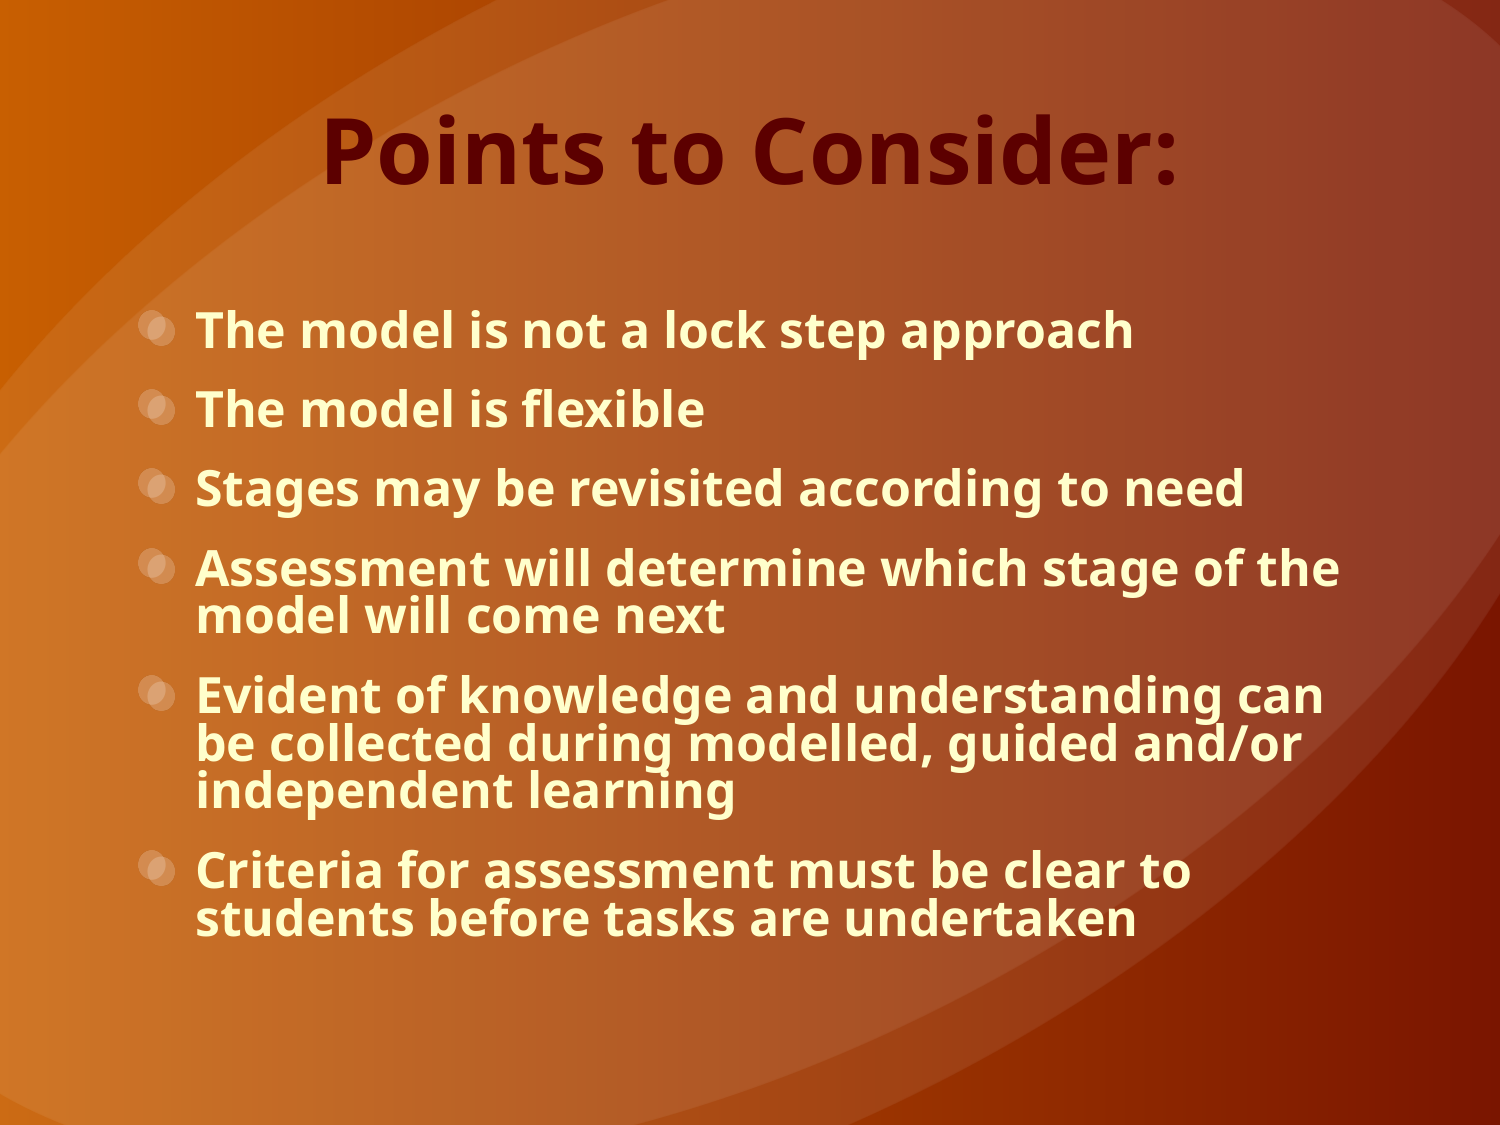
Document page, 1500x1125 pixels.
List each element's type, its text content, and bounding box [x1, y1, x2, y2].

picture [0, 0, 1500, 1125]
list The model is not a lock step approach The model is flexible Stages may be revisited according to need Assessment will determine which stage of the model will come next Evident of knowledge and understanding can be collected during modelled, guided and/or independent learning Criteria for assessment must be clear to students before tasks are undertaken [123, 302, 1399, 1012]
title Points to Consider: [112, 90, 1388, 211]
